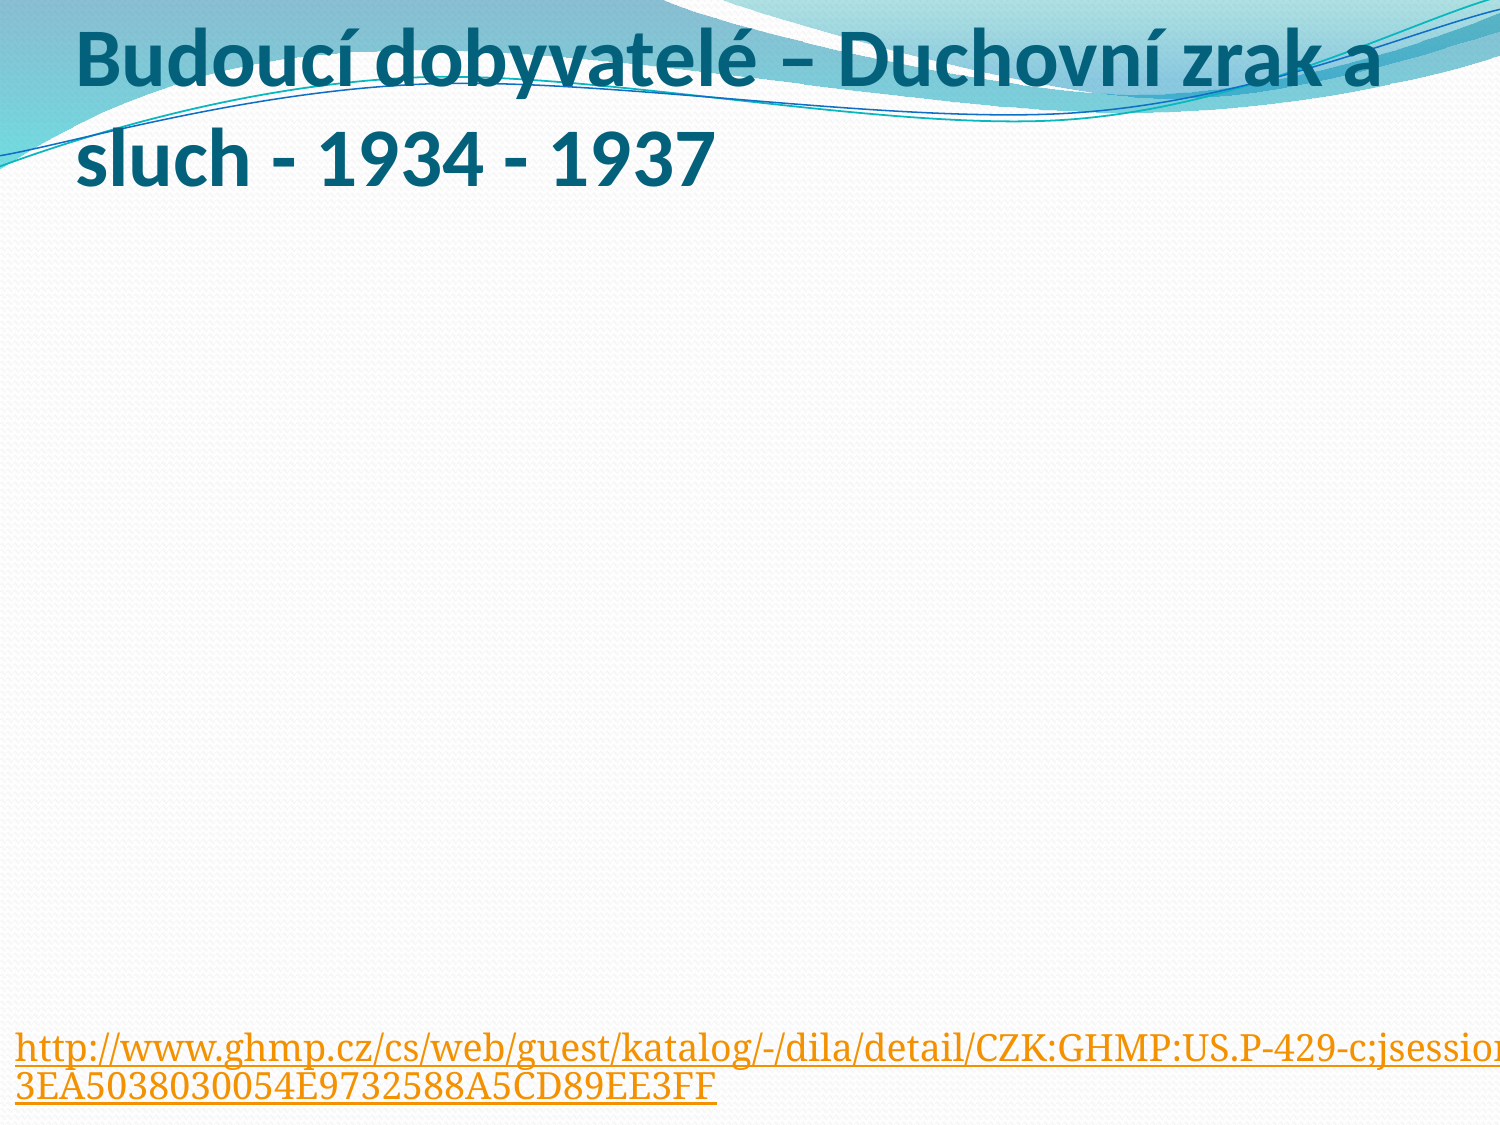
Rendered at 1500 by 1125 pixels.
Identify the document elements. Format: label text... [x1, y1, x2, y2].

text_box http://www.ghmp.cz/cs/web/guest/katalog/-/dila/detail/CZK:GHMP:US.P-429-c;jsessionid=3EA5038030054E9732588A5CD89EE3FF [0, 1016, 1500, 1125]
title Budoucí dobyvatelé – Duchovní zrak a sluch - 1934 - 1937 [75, 115, 1425, 303]
